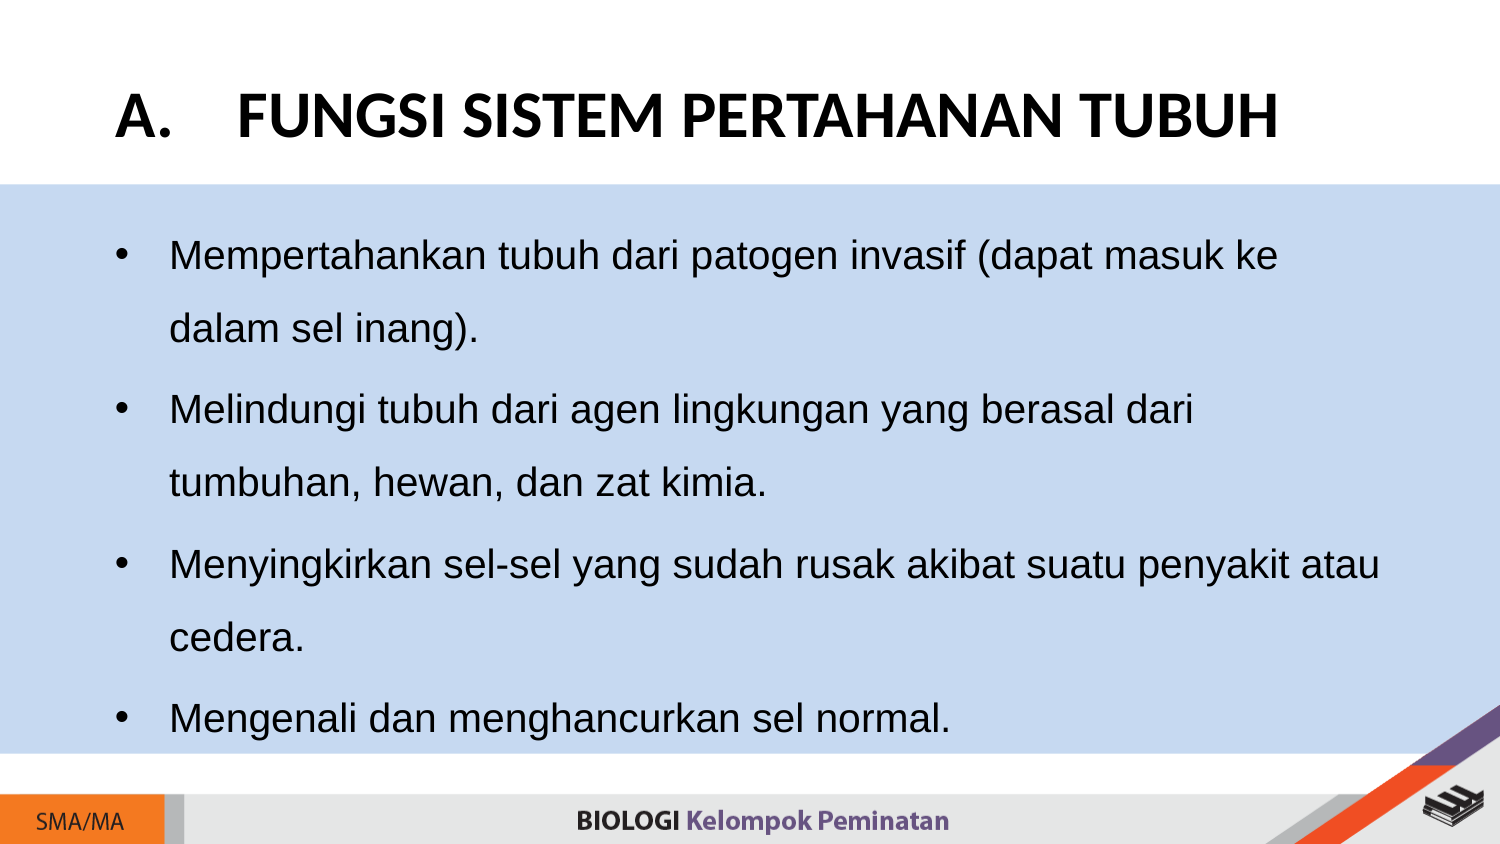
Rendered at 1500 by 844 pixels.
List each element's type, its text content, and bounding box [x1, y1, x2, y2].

text_box Mempertahankan tubuh dari patogen invasif (dapat masuk ke dalam sel inang). Melindungi tubuh dari agen lingkungan yang berasal dari tumbuhan, hewan, dan zat kimia. Menyingkirkan sel-sel yang sudah rusak akibat suatu penyakit atau cedera. Mengenali dan menghancurkan sel normal. [100, 196, 1400, 704]
text_box [0, 182, 1500, 705]
picture [0, 705, 1500, 844]
text_box FUNGSI SISTEM PERTAHANAN TUBUH [100, 76, 1400, 156]
